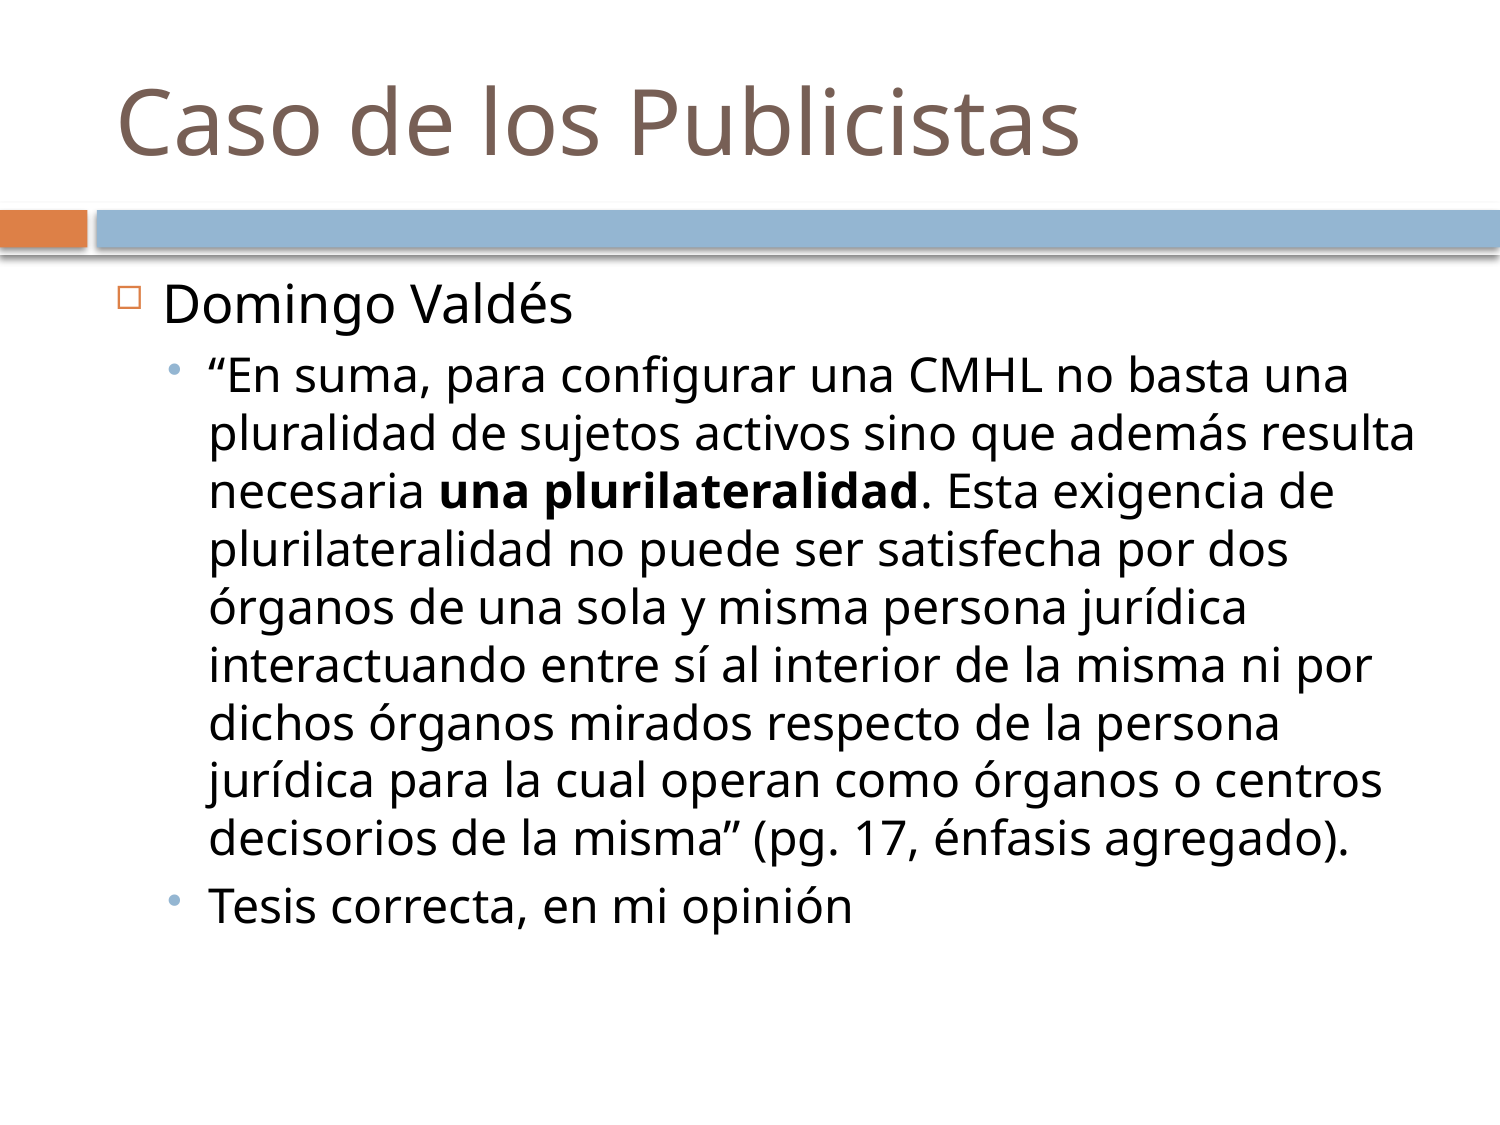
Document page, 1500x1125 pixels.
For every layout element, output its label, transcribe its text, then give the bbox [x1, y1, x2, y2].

list Domingo Valdés “En suma, para configurar una CMHL no basta una pluralidad de sujetos activos sino que además resulta necesaria una plurilateralidad. Esta exigencia de plurilateralidad no puede ser satisfecha por dos órganos de una sola y misma persona jurídica interactuando entre sí al interior de la misma ni por dichos órganos mirados respecto de la persona jurídica para la cual operan como órganos o centros decisorios de la misma” (pg. 17, énfasis agregado). Tesis correcta, en mi opinión [100, 262, 1438, 1000]
title Caso de los Publicistas [100, 37, 1438, 200]
